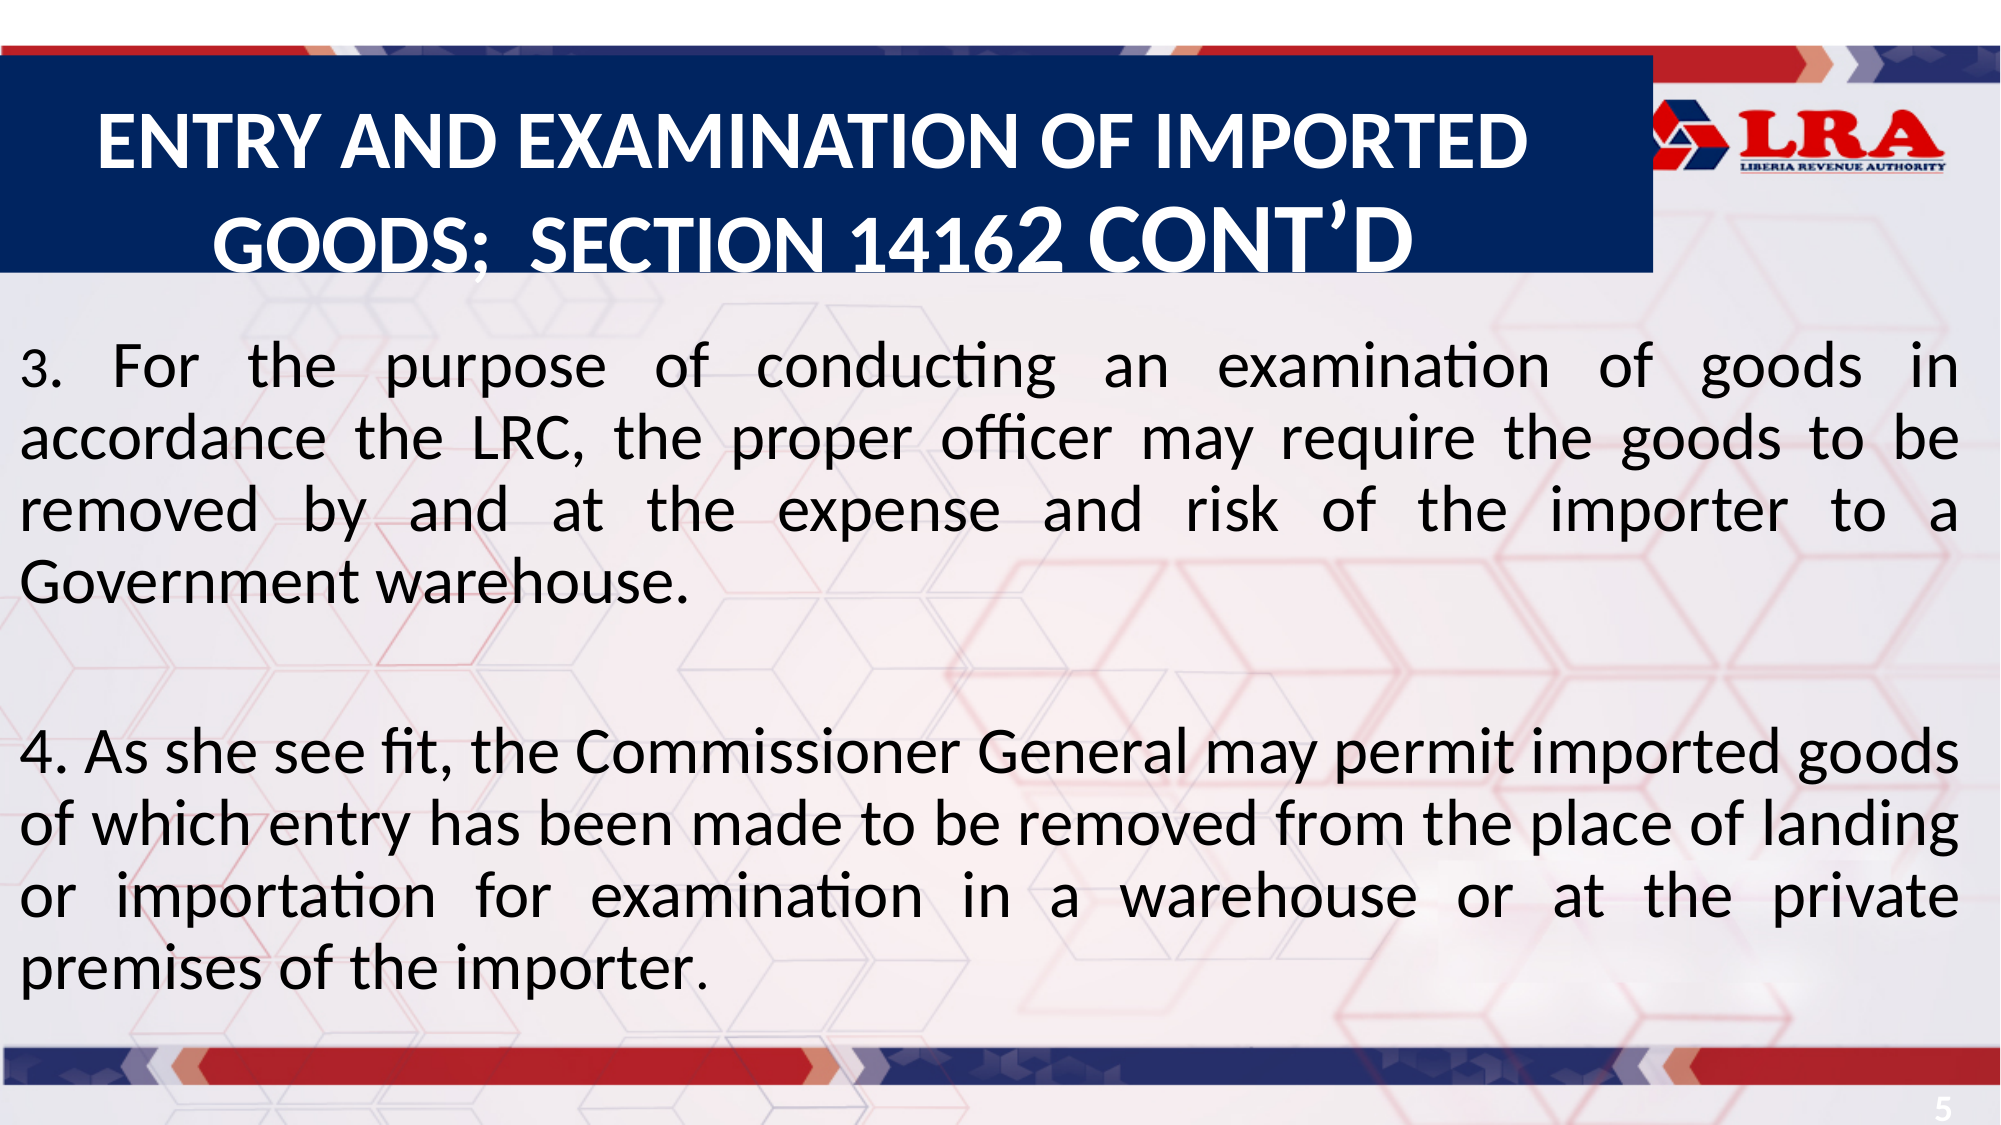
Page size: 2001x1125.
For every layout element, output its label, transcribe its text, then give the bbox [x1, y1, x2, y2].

slide_number 5 [1518, 1076, 1969, 1125]
text_box 3. For the purpose of conducting an examination of goods in accordance the LRC, the proper officer may require the goods to be removed by and at the expense and risk of the importer to a Government warehouse. 4. As she see fit, the Commissioner General may permit imported goods of which entry has been made to be removed from the place of landing or importation for examination in a warehouse or at the private premises of the importer. [19, 329, 1963, 1079]
picture [0, 0, 2001, 1125]
text_box [0, 55, 1654, 273]
title ENTRY AND EXAMINATION OF IMPORTED GOODS; SECTION 14162 CONT’D [25, 95, 1602, 188]
